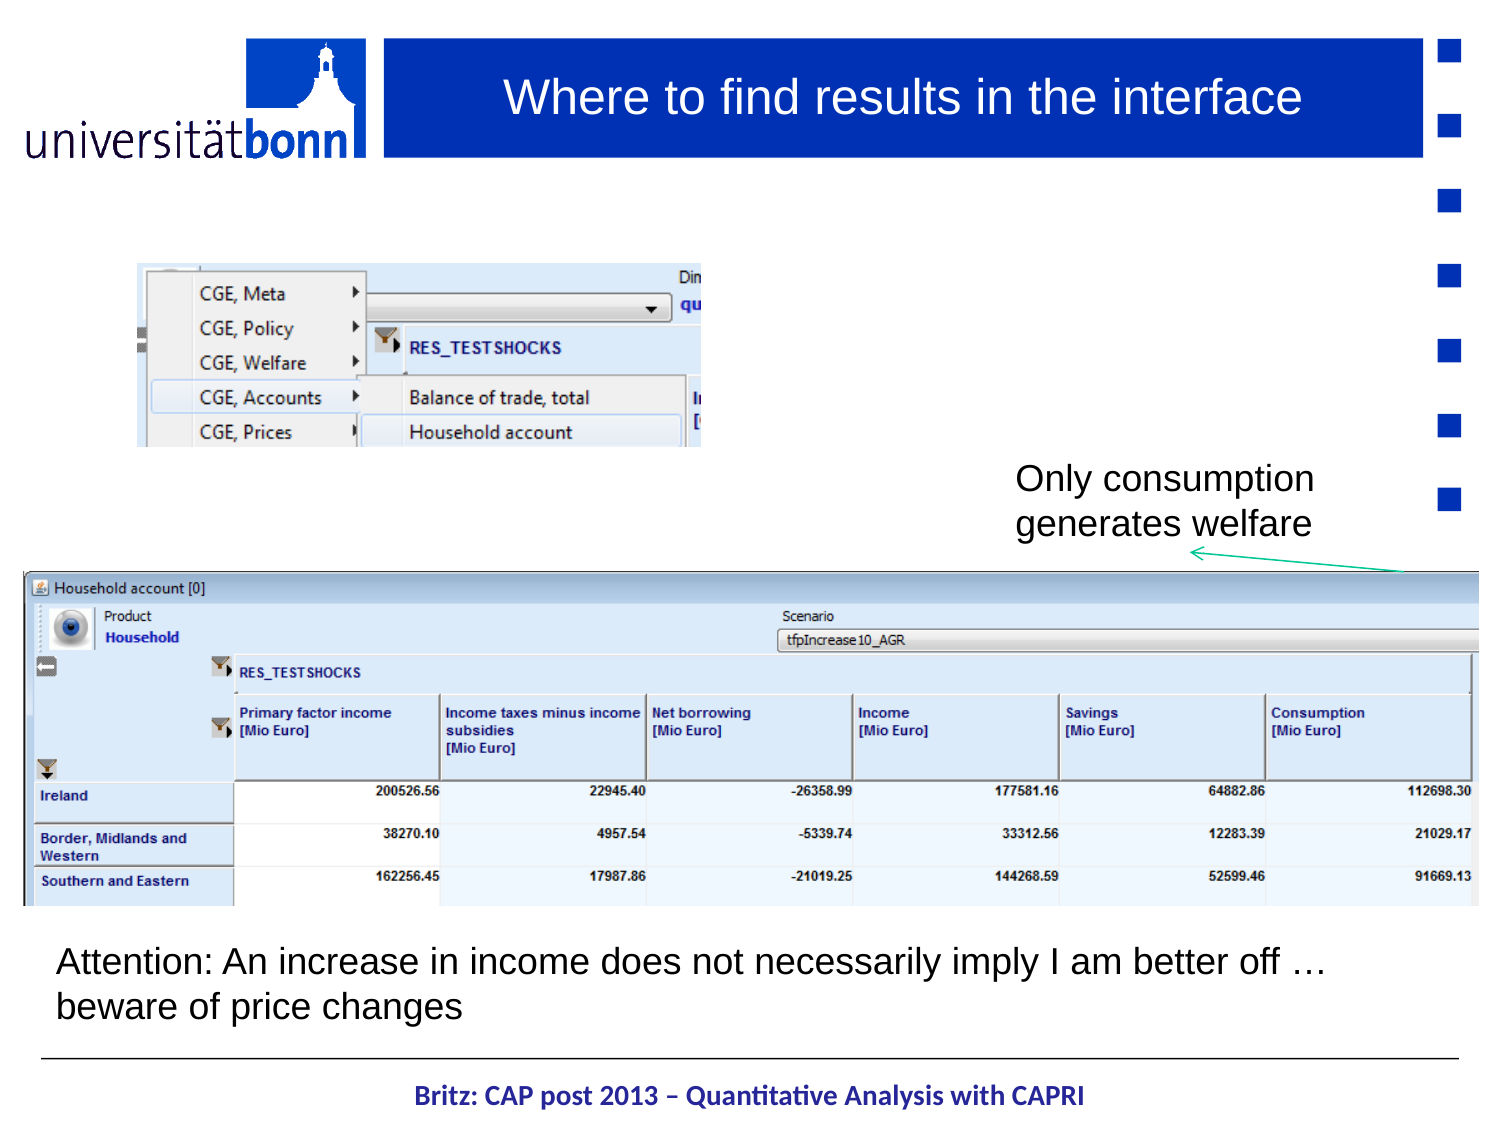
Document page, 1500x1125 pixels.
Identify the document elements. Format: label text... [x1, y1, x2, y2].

picture [23, 571, 1479, 906]
text_box Attention: An increase in income does not necessarily imply I am better off … beware of price changes [41, 929, 1405, 1052]
title Where to find results in the interface [383, 38, 1424, 158]
footer Britz: CAP post 2013 – Quantitative Analysis with CAPRI [40, 1070, 1460, 1107]
picture [137, 263, 701, 447]
picture [24, 36, 368, 160]
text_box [1189, 551, 1405, 572]
text_box Only consumption generates welfare [1000, 446, 1330, 551]
